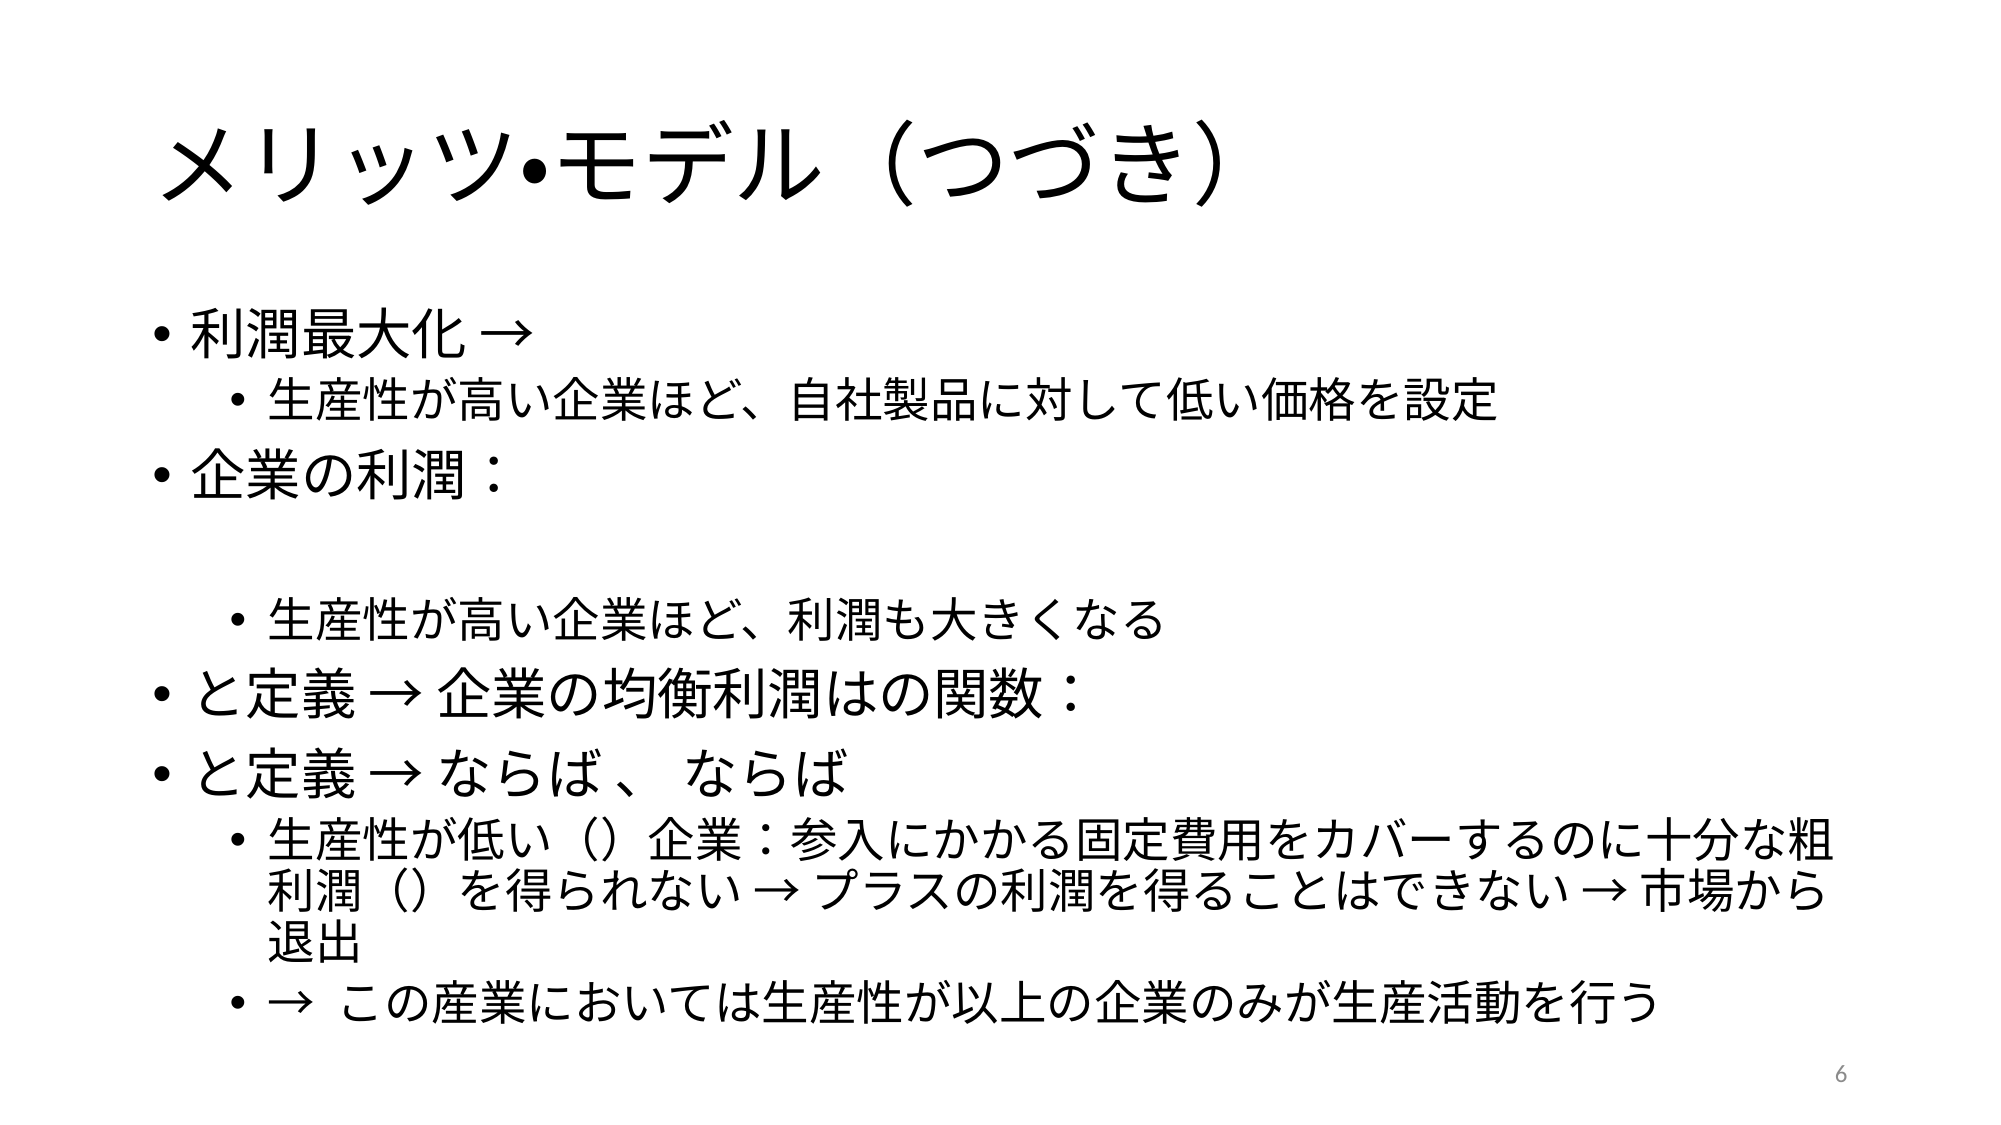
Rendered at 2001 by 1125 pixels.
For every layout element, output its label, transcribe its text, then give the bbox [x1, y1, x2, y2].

title メリッツ・モデル（つづき） [137, 59, 1863, 278]
slide_number 6 [1412, 1042, 1863, 1103]
